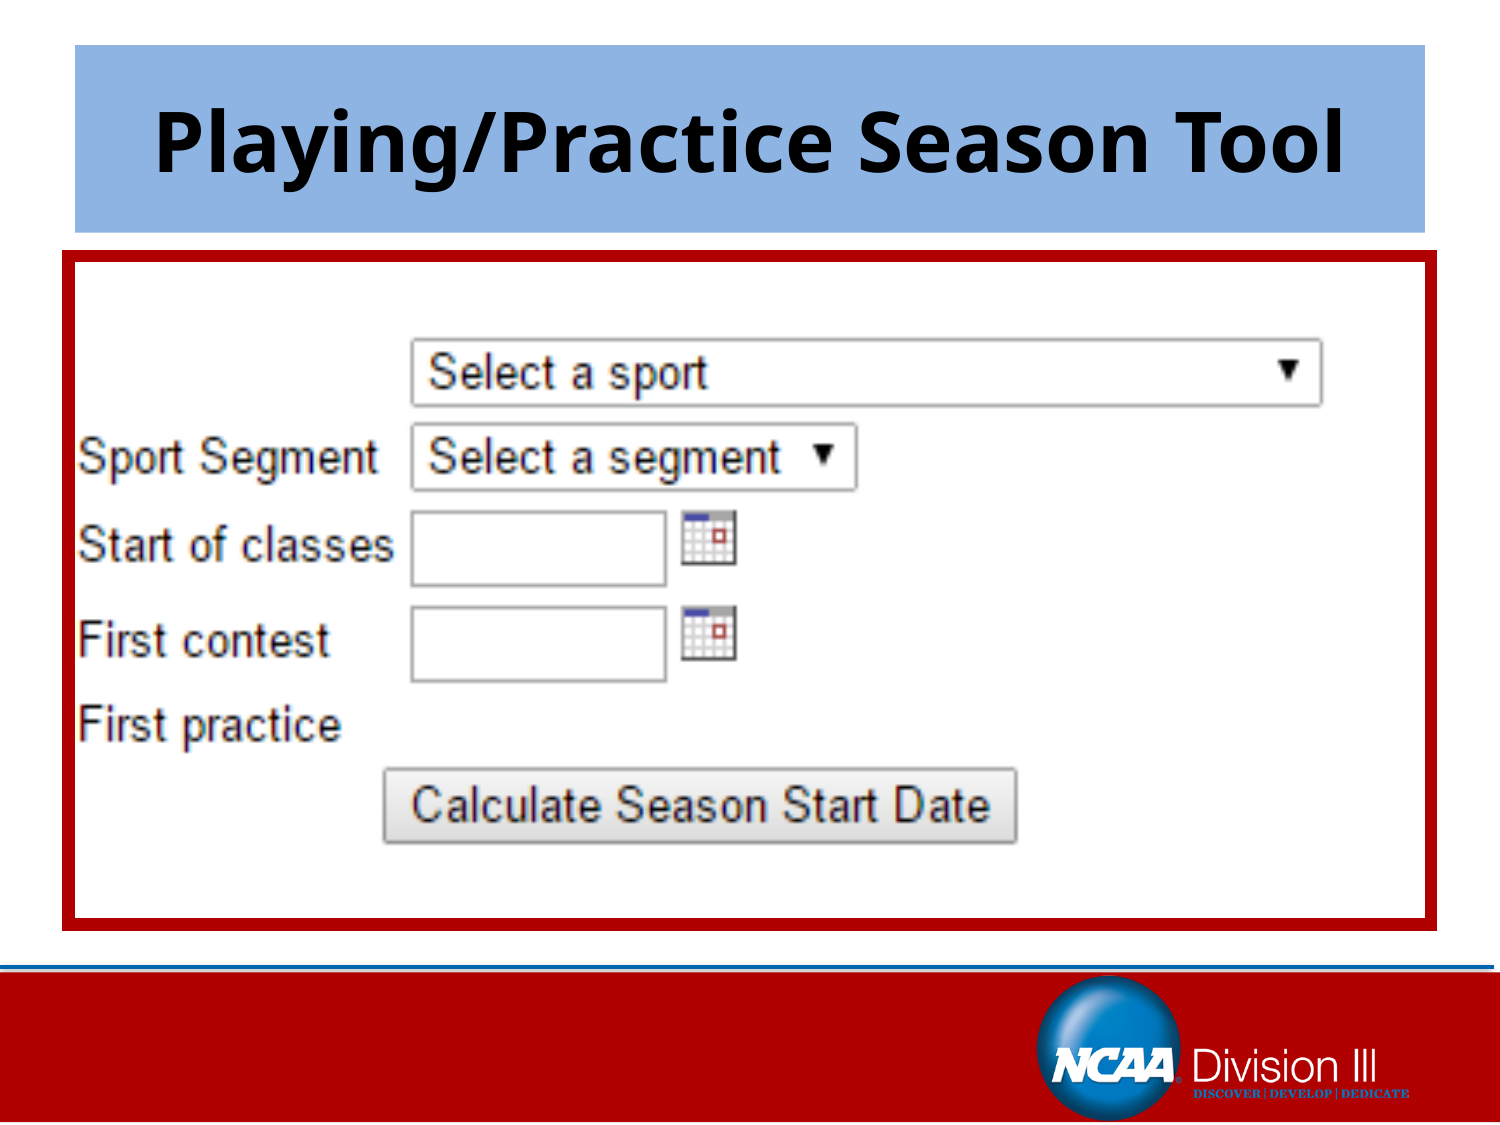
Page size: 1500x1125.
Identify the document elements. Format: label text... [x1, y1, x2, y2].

picture [74, 262, 1426, 919]
picture [1021, 947, 1423, 1125]
title Playing/Practice Season Tool [75, 45, 1425, 233]
